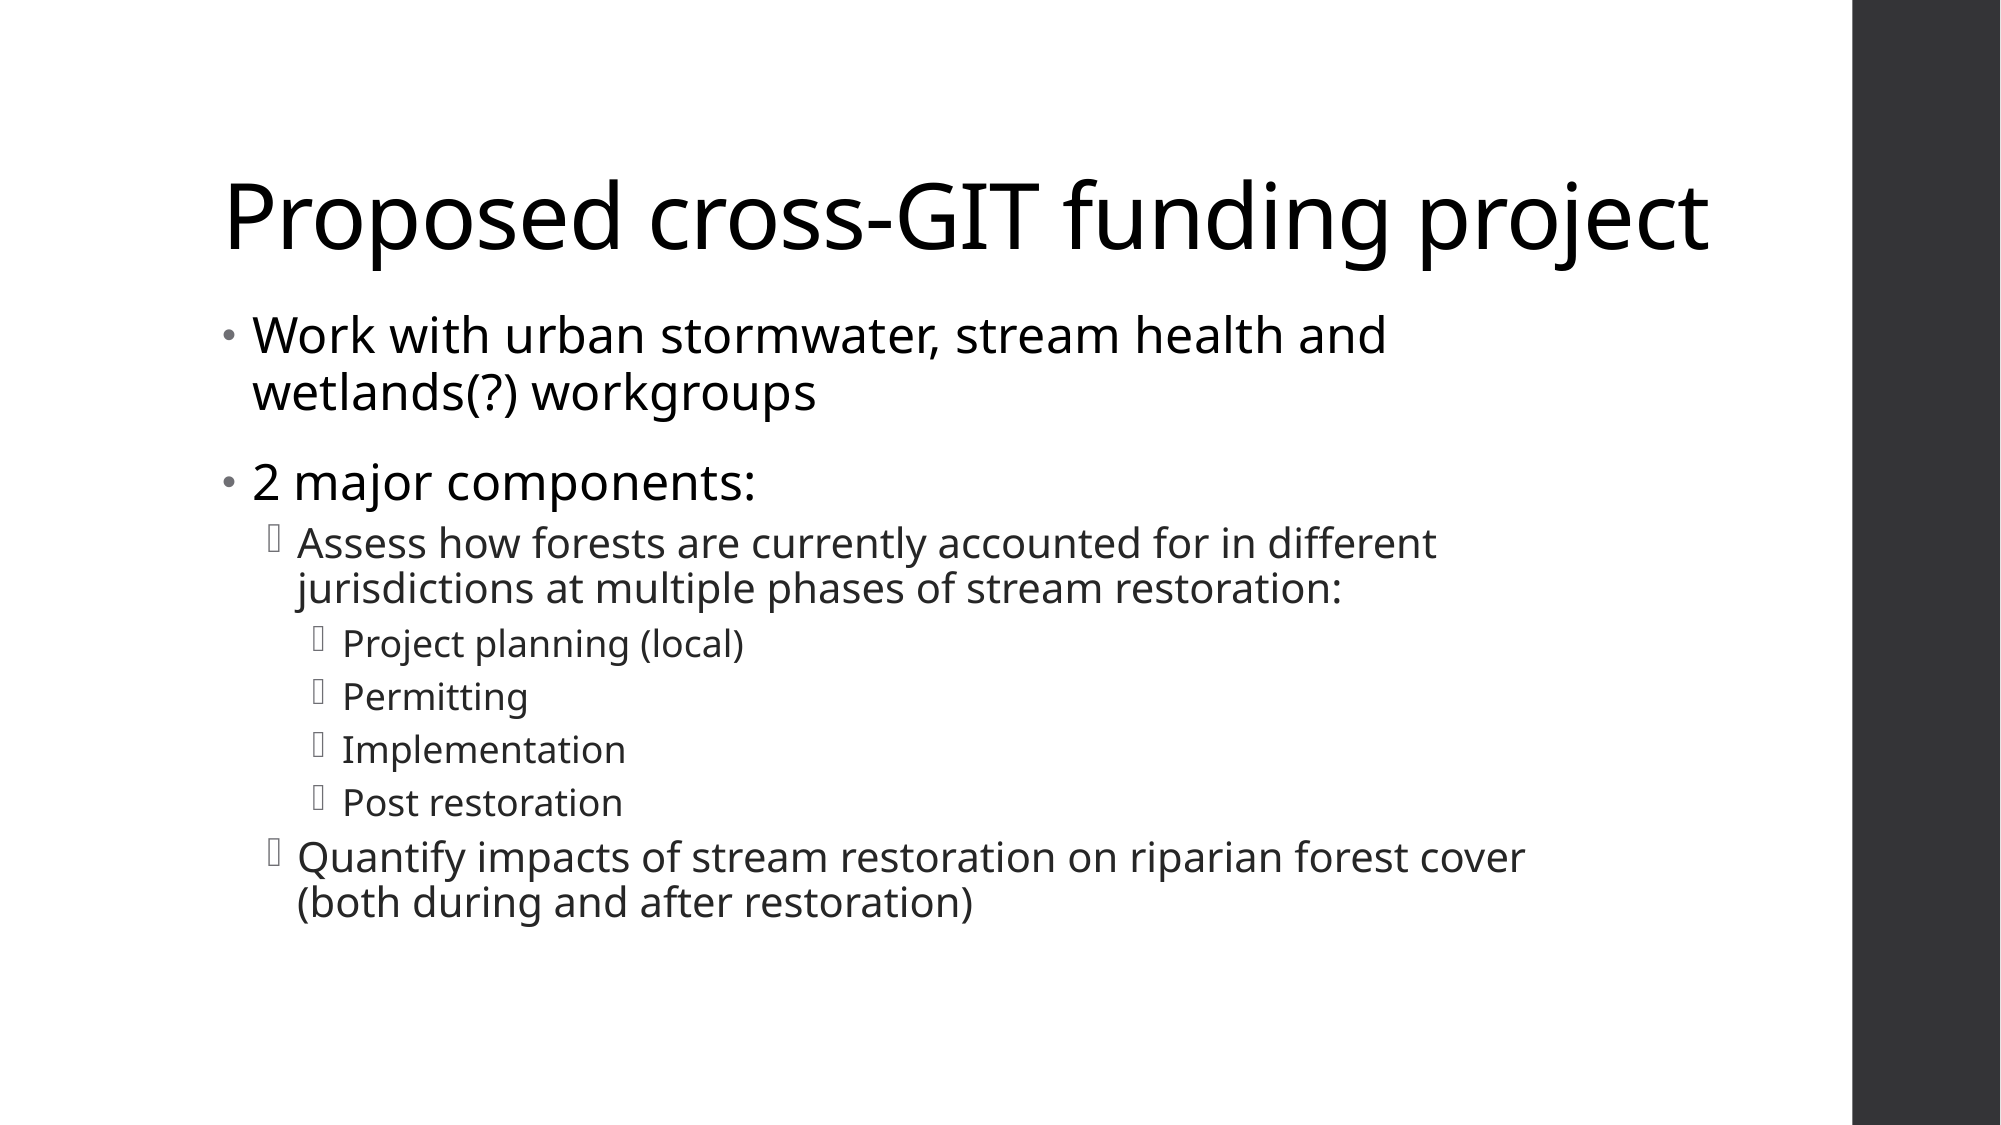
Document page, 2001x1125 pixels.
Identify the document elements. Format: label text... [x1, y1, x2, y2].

list Work with urban stormwater, stream health and wetlands(?) workgroups 2 major components: Assess how forests are currently accounted for in different jurisdictions at multiple phases of stream restoration: Project planning (local) Permitting Implementation Post restoration Quantify impacts of stream restoration on riparian forest cover (both during and after restoration) [206, 299, 1617, 1014]
title Proposed cross-GIT funding project [206, 60, 1797, 278]
